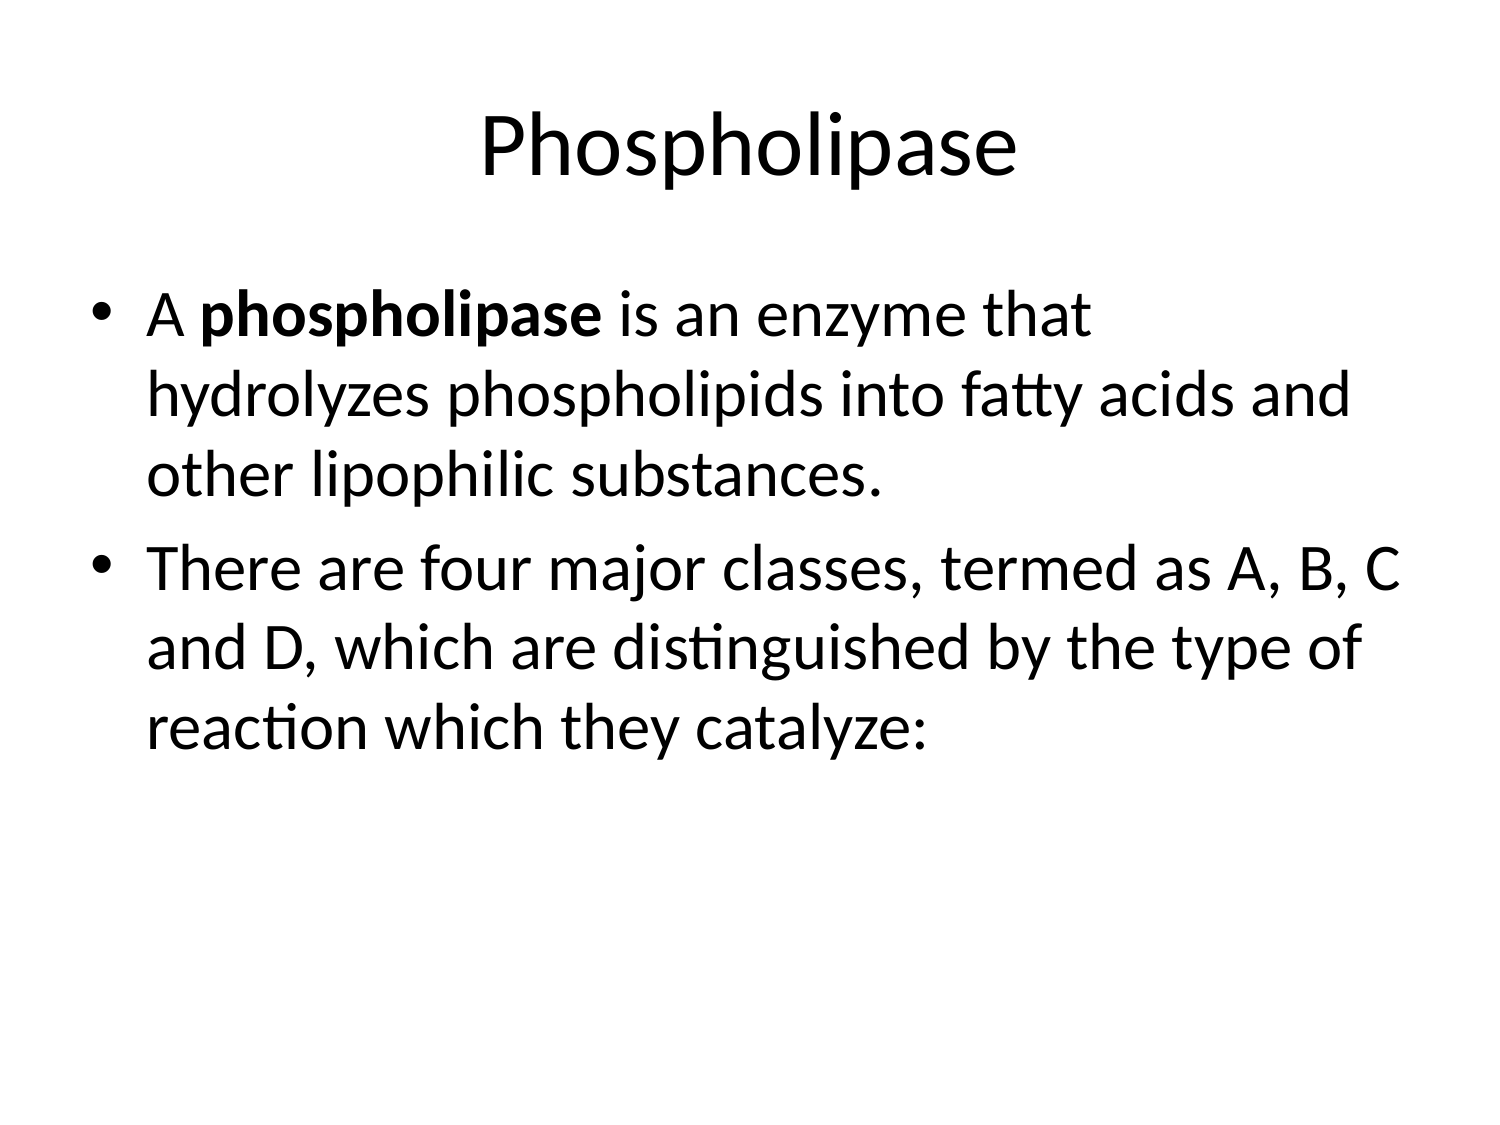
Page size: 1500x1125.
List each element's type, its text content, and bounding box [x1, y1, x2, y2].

list A phospholipase is an enzyme that hydrolyzes phospholipids into fatty acids and other lipophilic substances. There are four major classes, termed as A, B, C and D, which are distinguished by the type of reaction which they catalyze: [75, 262, 1425, 1005]
title Phospholipase [75, 45, 1425, 233]
